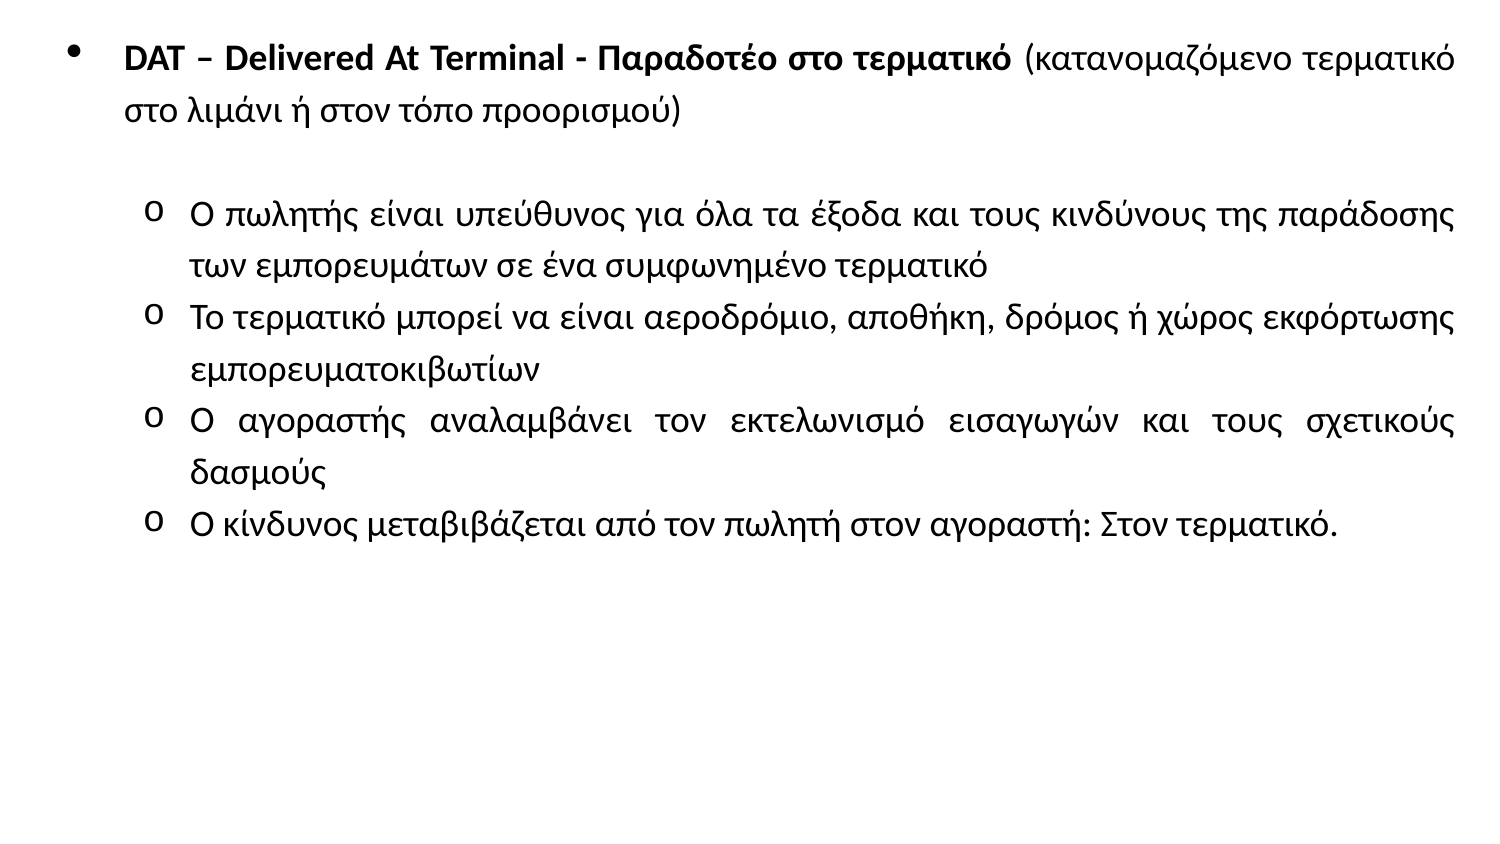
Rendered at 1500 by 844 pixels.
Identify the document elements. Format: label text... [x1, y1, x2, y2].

text_box DAT – Delivered At Terminal - Παραδοτέο στο τερματικό (κατανομαζόμενο τερματικό στο λιμάνι ή στον τόπο προορισμού) Ο πωλητής είναι υπεύθυνος για όλα τα έξοδα και τους κινδύνους της παράδοσης των εμπορευμάτων σε ένα συμφωνημένο τερματικό Το τερματικό μπορεί να είναι αεροδρόμιο, αποθήκη, δρόμος ή χώρος εκφόρτωσης εμπορευματοκιβωτίων Ο αγοραστής αναλαμβάνει τον εκτελωνισμό εισαγωγών και τους σχετικούς δασμούς Ο κίνδυνος μεταβιβάζεται από τον πωλητή στον αγοραστή: Στον τερματικό. [53, 0, 1471, 552]
